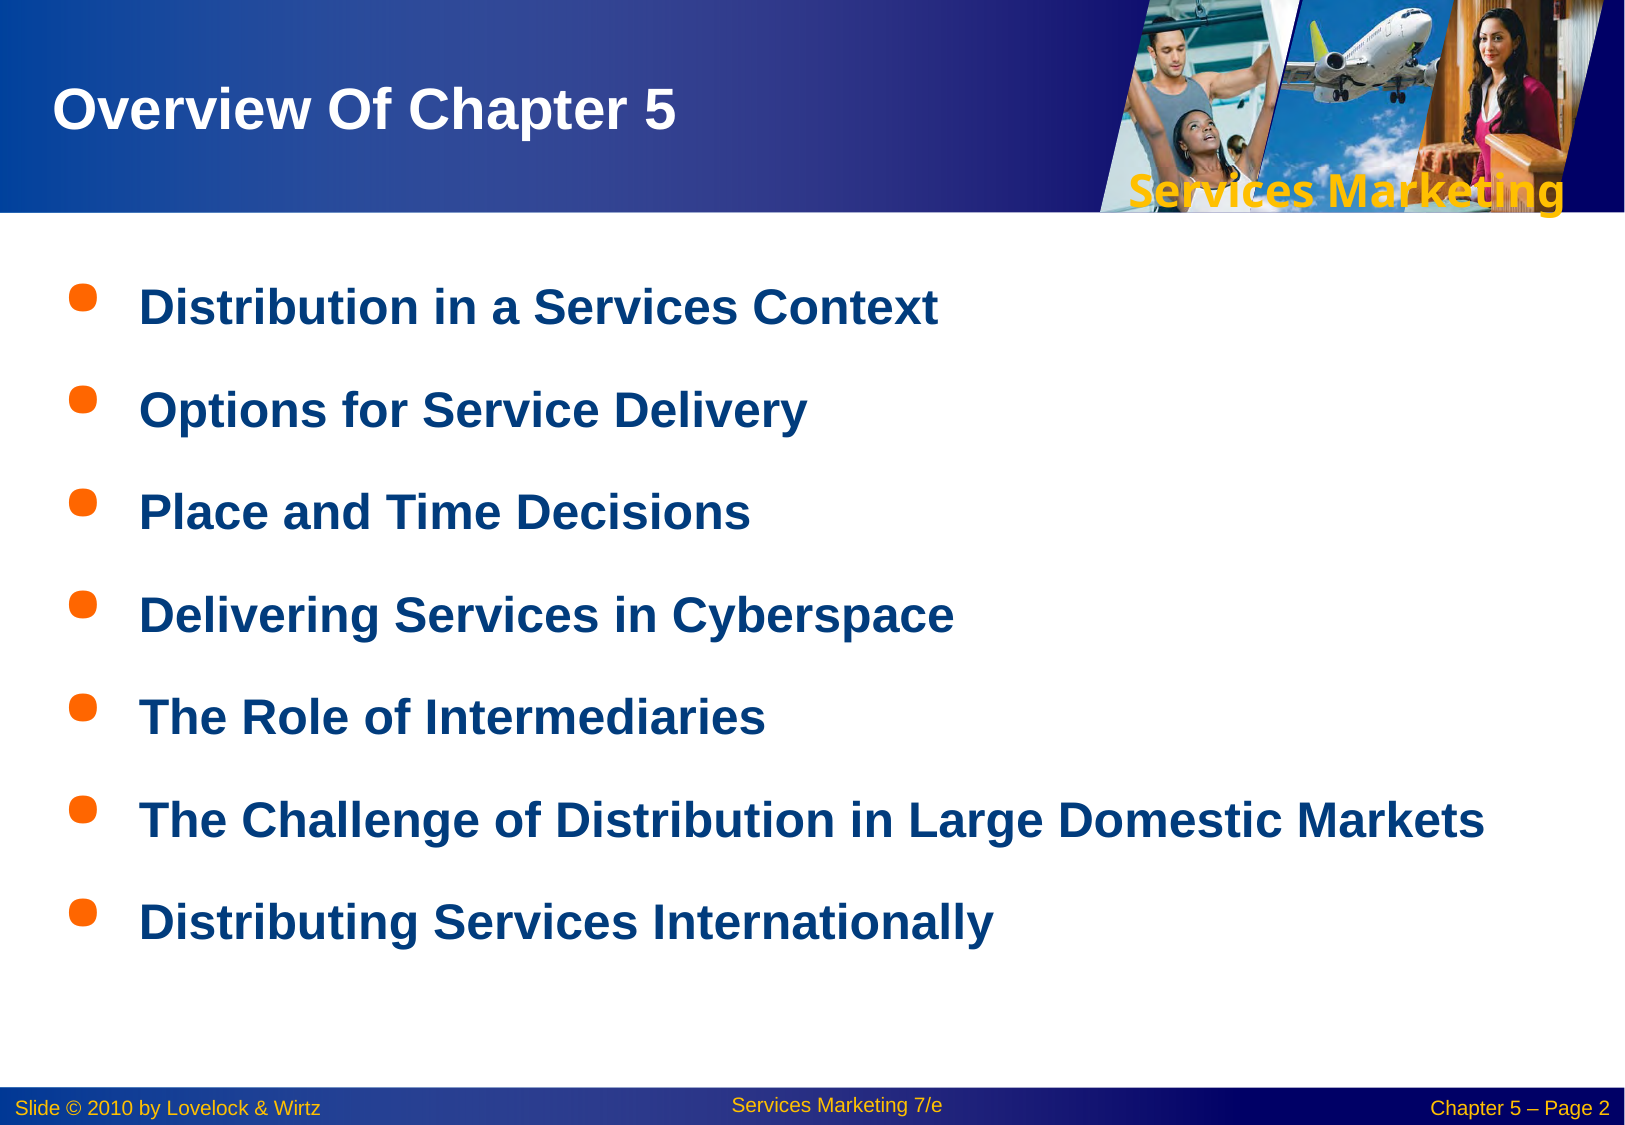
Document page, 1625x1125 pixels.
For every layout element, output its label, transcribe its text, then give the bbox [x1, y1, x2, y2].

picture [1162, 186, 1172, 192]
picture [1100, 0, 1604, 213]
picture [1546, 187, 1556, 202]
list Distribution in a Services Context Options for Service Delivery Place and Time Decisions Delivering Services in Cyberspace The Role of Intermediaries The Challenge of Distribution in Large Domestic Markets Distributing Services Internationally [49, 236, 1588, 1026]
title Overview Of Chapter 5 [36, 37, 1088, 176]
